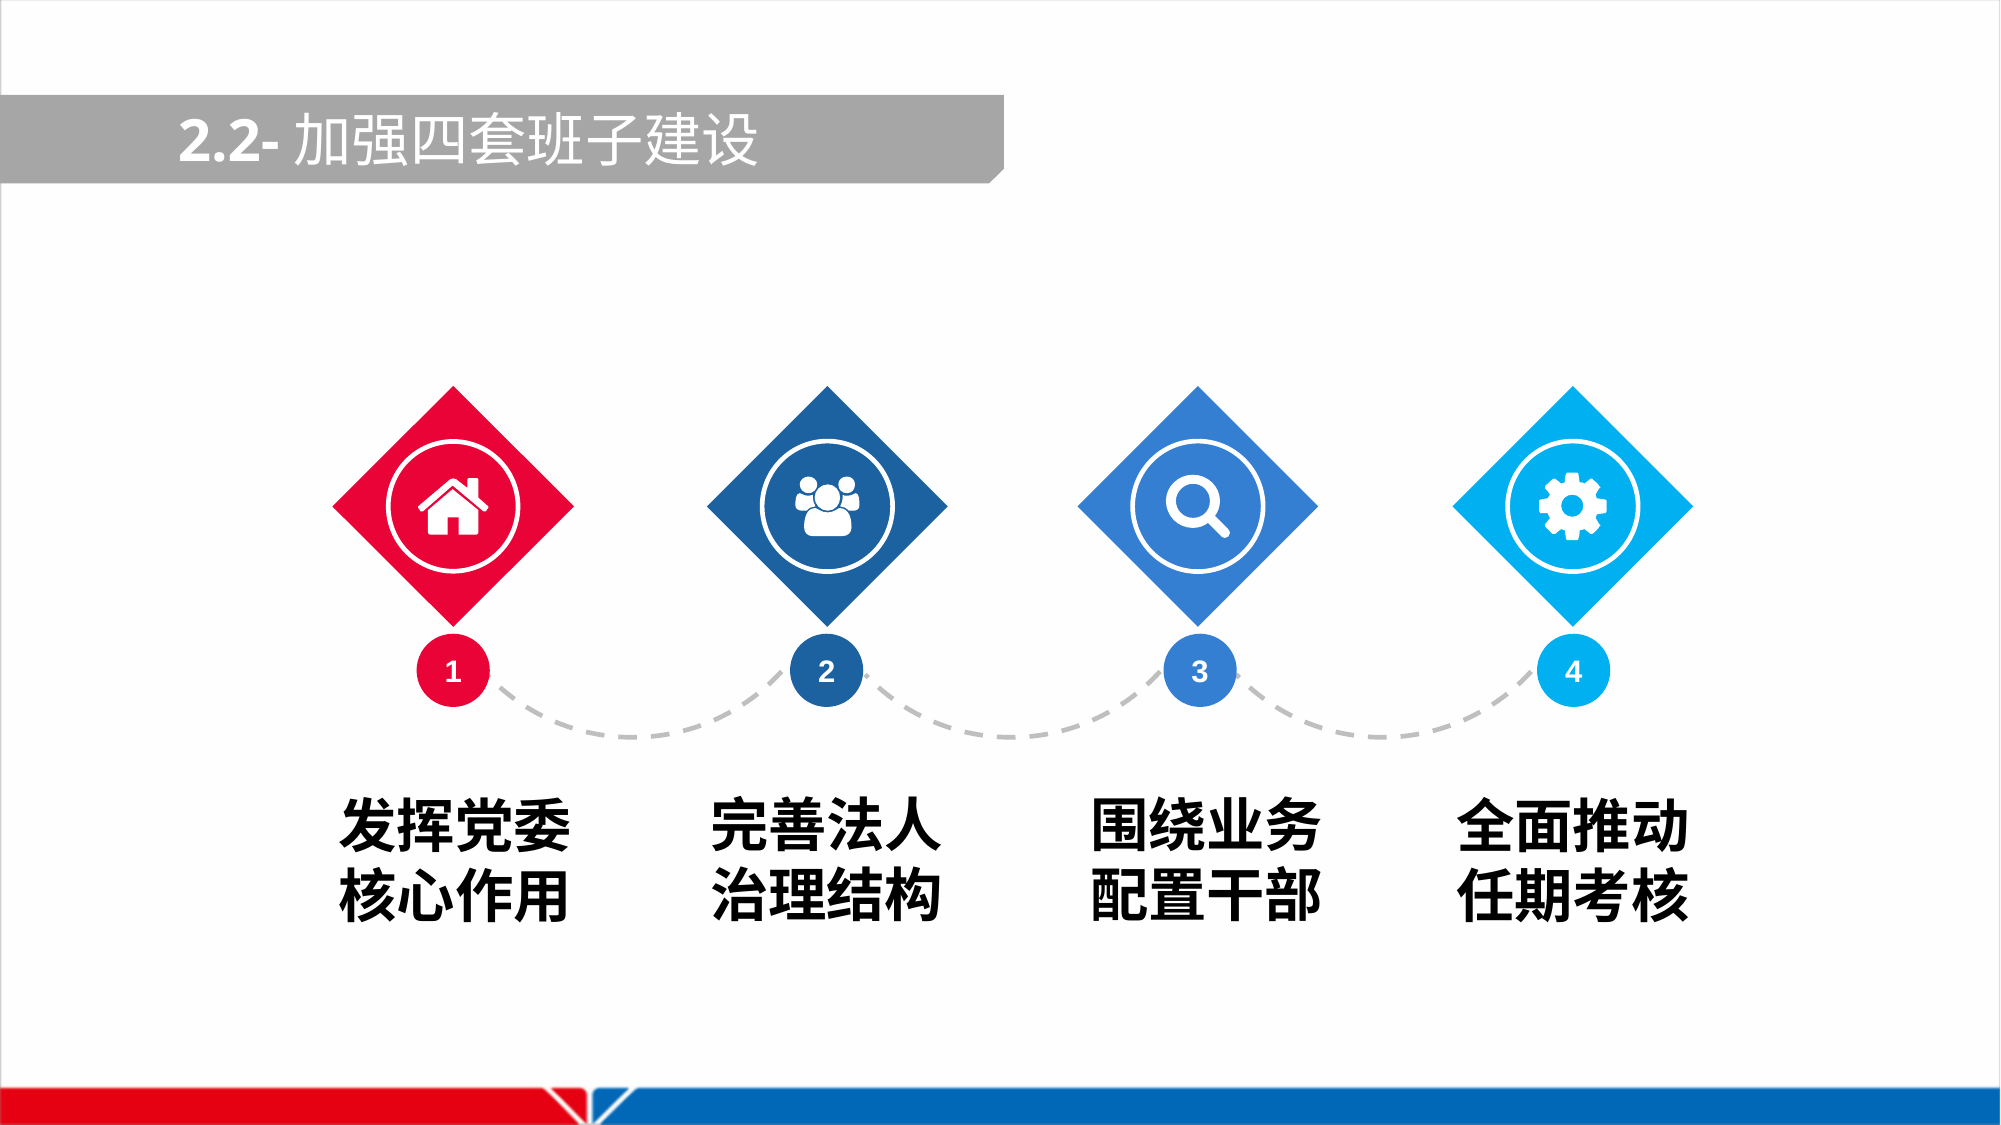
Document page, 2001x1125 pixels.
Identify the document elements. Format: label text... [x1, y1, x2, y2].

text_box [1290, 536, 1473, 739]
text_box 发挥党委 核心作用 [317, 786, 593, 938]
text_box 完善法人 治理结构 [685, 785, 969, 937]
text_box [919, 536, 1102, 739]
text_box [332, 385, 575, 628]
text_box 围绕业务 配置干部 [1065, 785, 1349, 937]
text_box [491, 536, 723, 739]
text_box 2.2-加强四套班子建设 [0, 33, 1965, 252]
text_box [706, 385, 949, 708]
text_box 1 [414, 636, 492, 710]
text_box 3.2-四套班子建设情况 [0, 30, 2000, 248]
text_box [1077, 385, 1319, 708]
text_box 全面推动 任期考核 [1431, 842, 1715, 937]
picture [0, 0, 2001, 1125]
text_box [1452, 385, 1694, 708]
